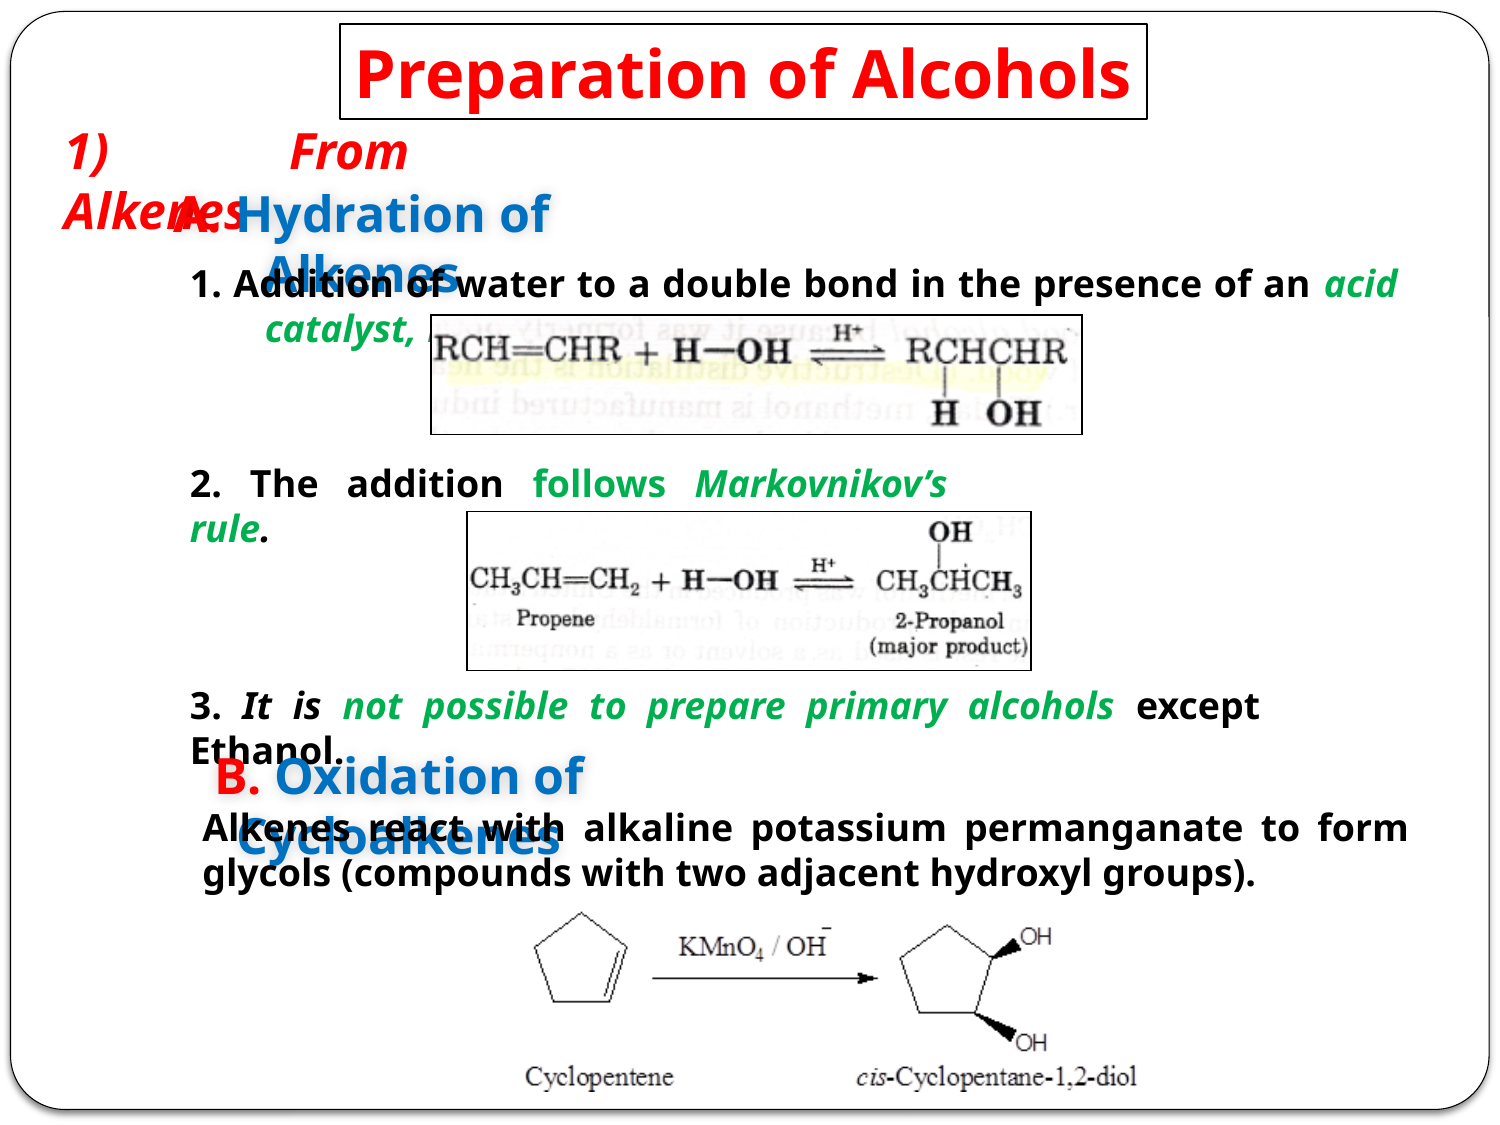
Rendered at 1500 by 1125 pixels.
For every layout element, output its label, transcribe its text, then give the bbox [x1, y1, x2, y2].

text_box 1. Addition of water to a double bond in the presence of an acid catalyst, H+. [174, 253, 1413, 358]
text_box 3. It is not possible to prepare primary alcohols except Ethanol. [174, 674, 1275, 780]
picture [467, 512, 1031, 670]
text_box 2. The addition follows Markovnikov’s rule. [174, 453, 963, 558]
text_box Alkenes react with alkaline potassium permanganate to form glycols (compounds with two adjacent hydroxyl groups). [187, 796, 1425, 902]
picture [431, 315, 1082, 435]
text_box A. Hydration of Alkenes [62, 174, 662, 310]
text_box Preparation of Alcohols [339, 23, 1148, 120]
text_box 1) From Alkenes [49, 112, 425, 248]
picture [524, 909, 1139, 1092]
text_box B. Oxidation of Cycloalkenes [62, 737, 737, 873]
